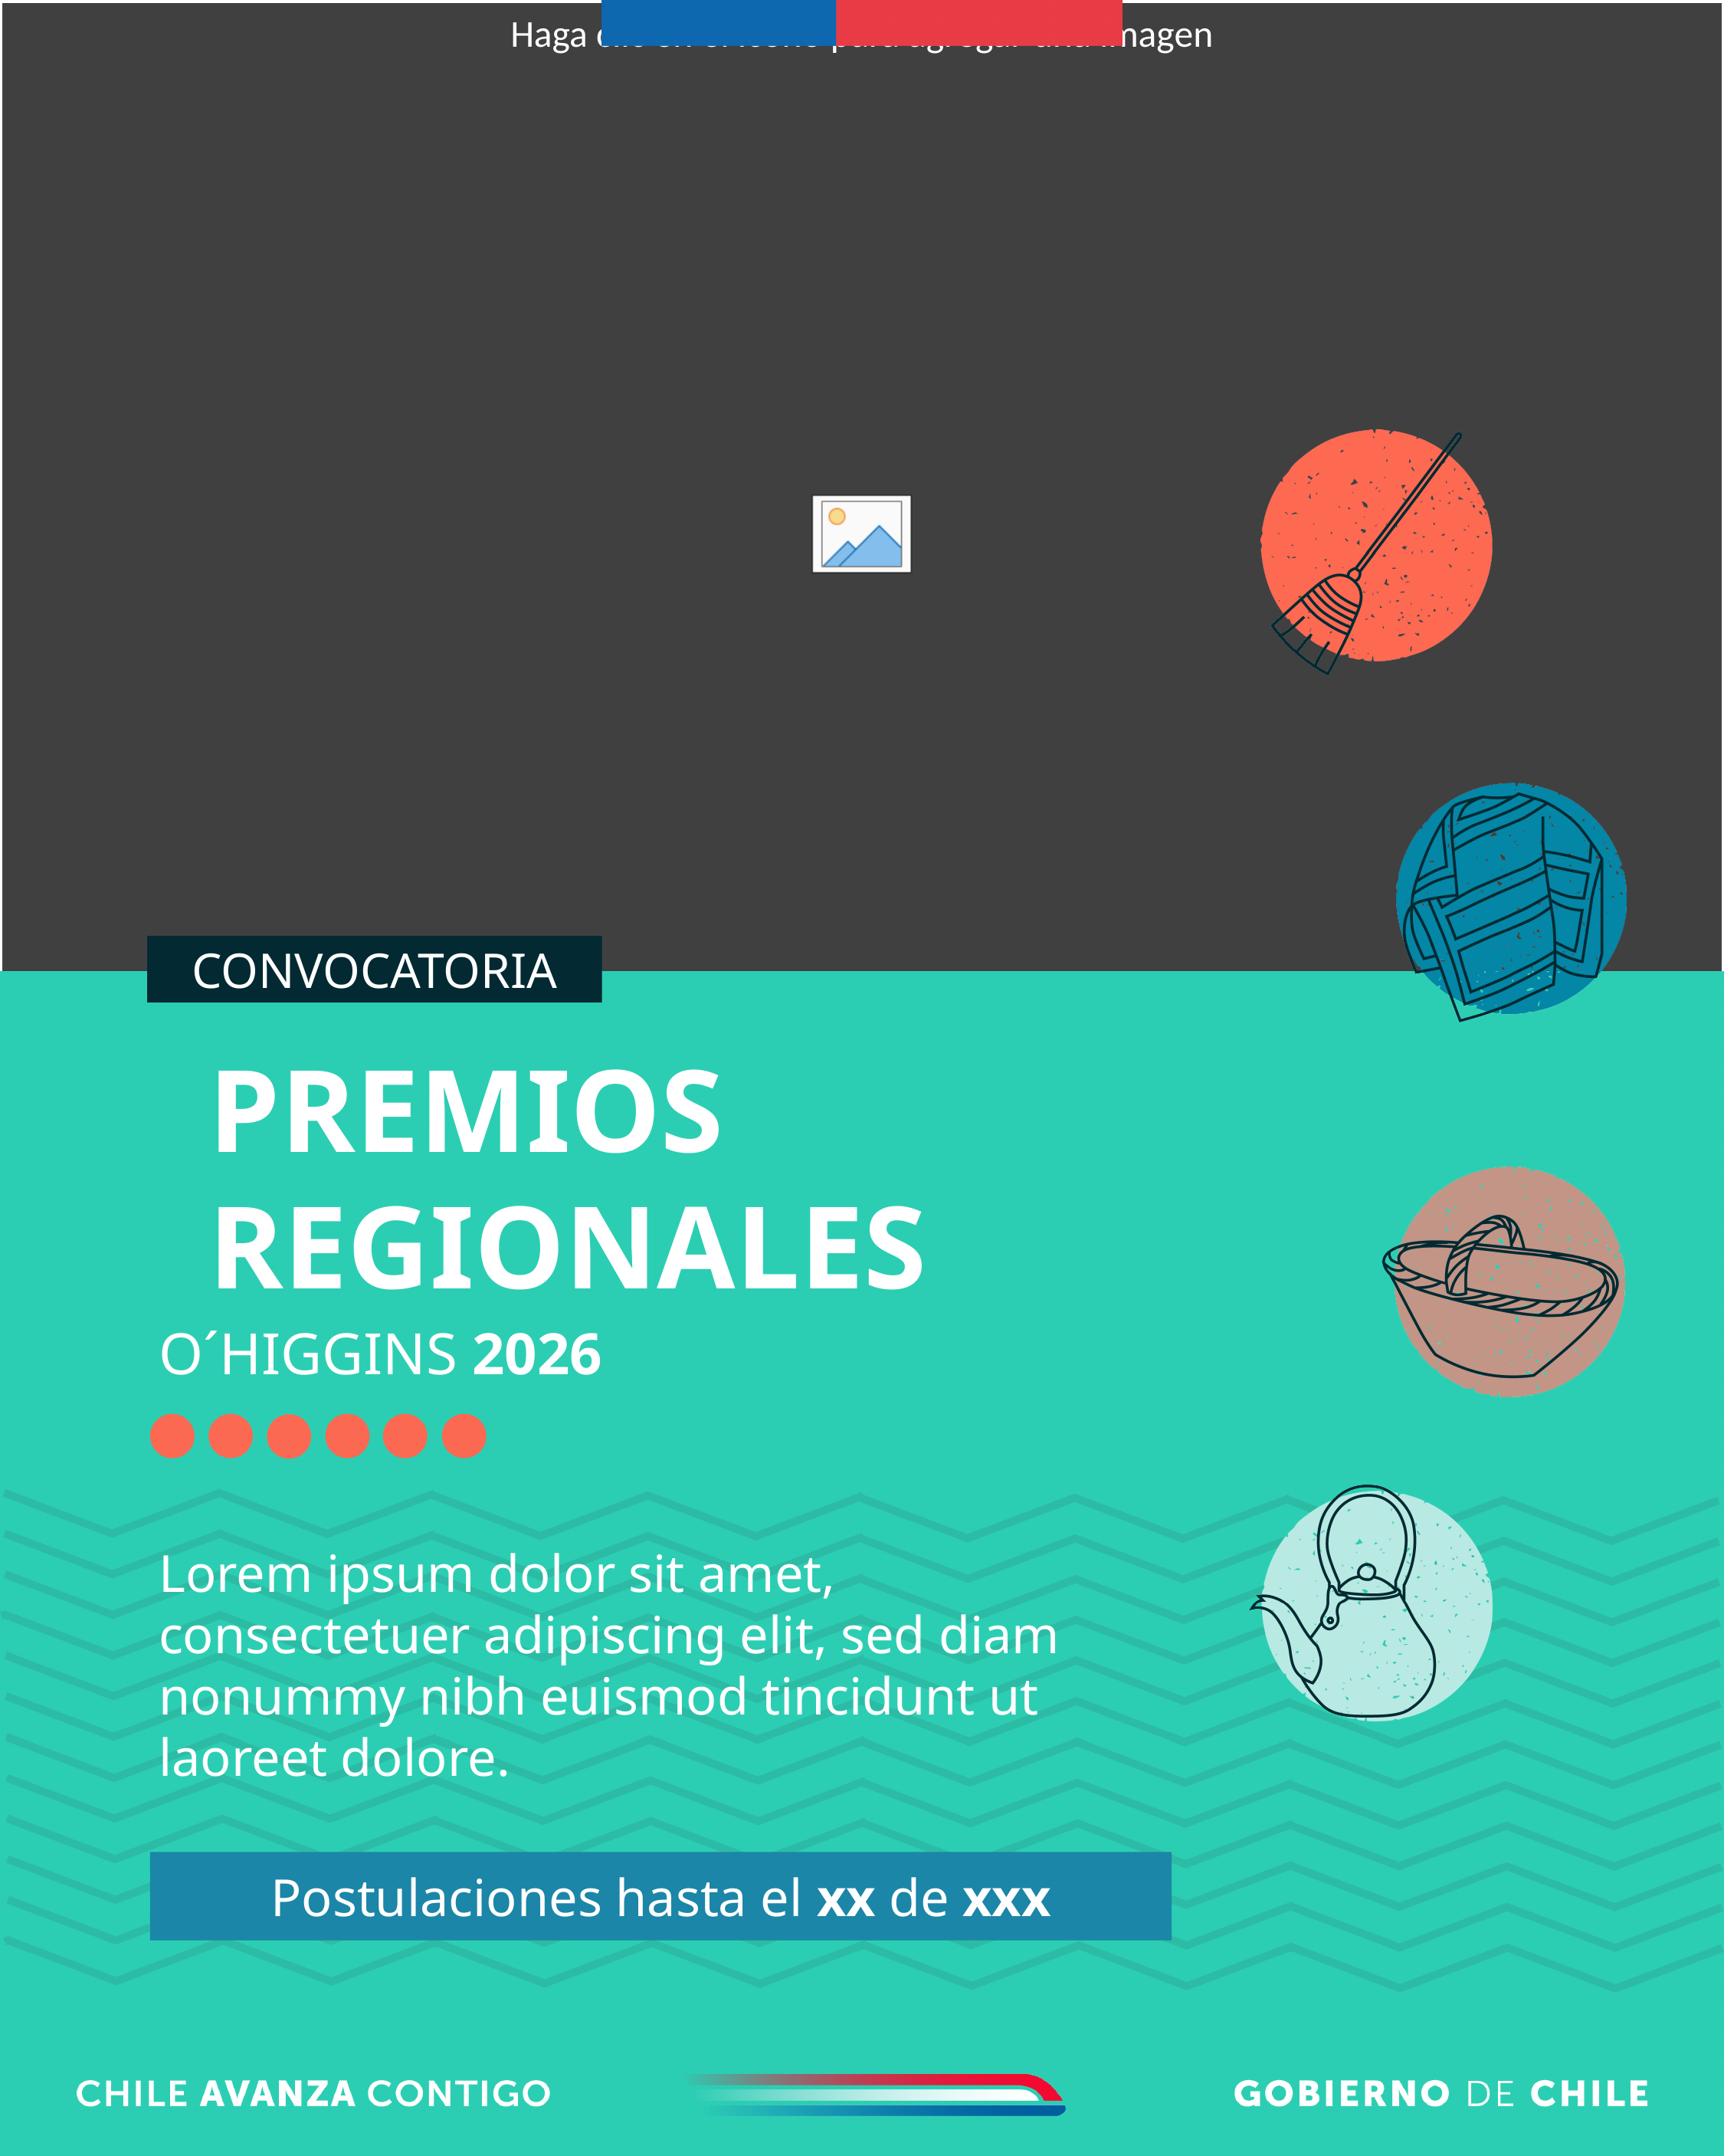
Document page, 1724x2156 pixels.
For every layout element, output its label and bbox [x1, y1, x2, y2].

text_box [149, 1413, 487, 1459]
picture [0, 0, 1724, 2156]
